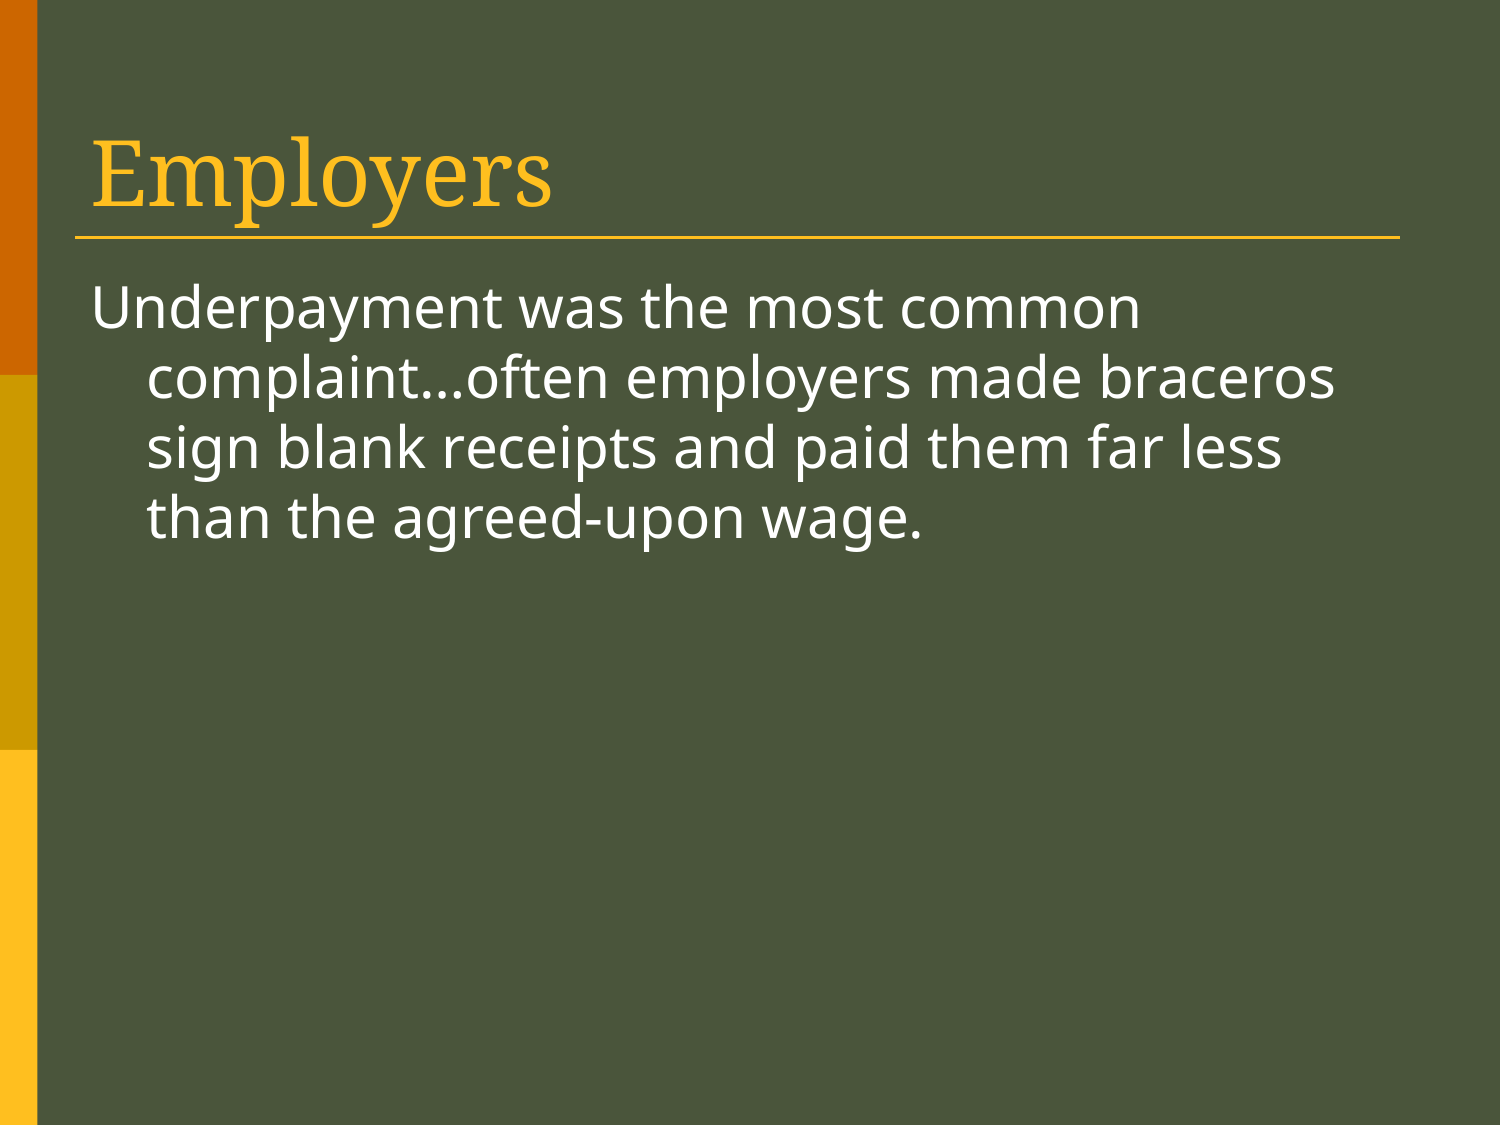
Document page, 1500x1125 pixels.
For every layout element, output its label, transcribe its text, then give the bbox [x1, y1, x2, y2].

title Employers [75, 45, 1425, 233]
list Underpayment was the most common complaint…often employers made braceros sign blank receipts and paid them far less than the agreed-upon wage. [75, 262, 1425, 1006]
